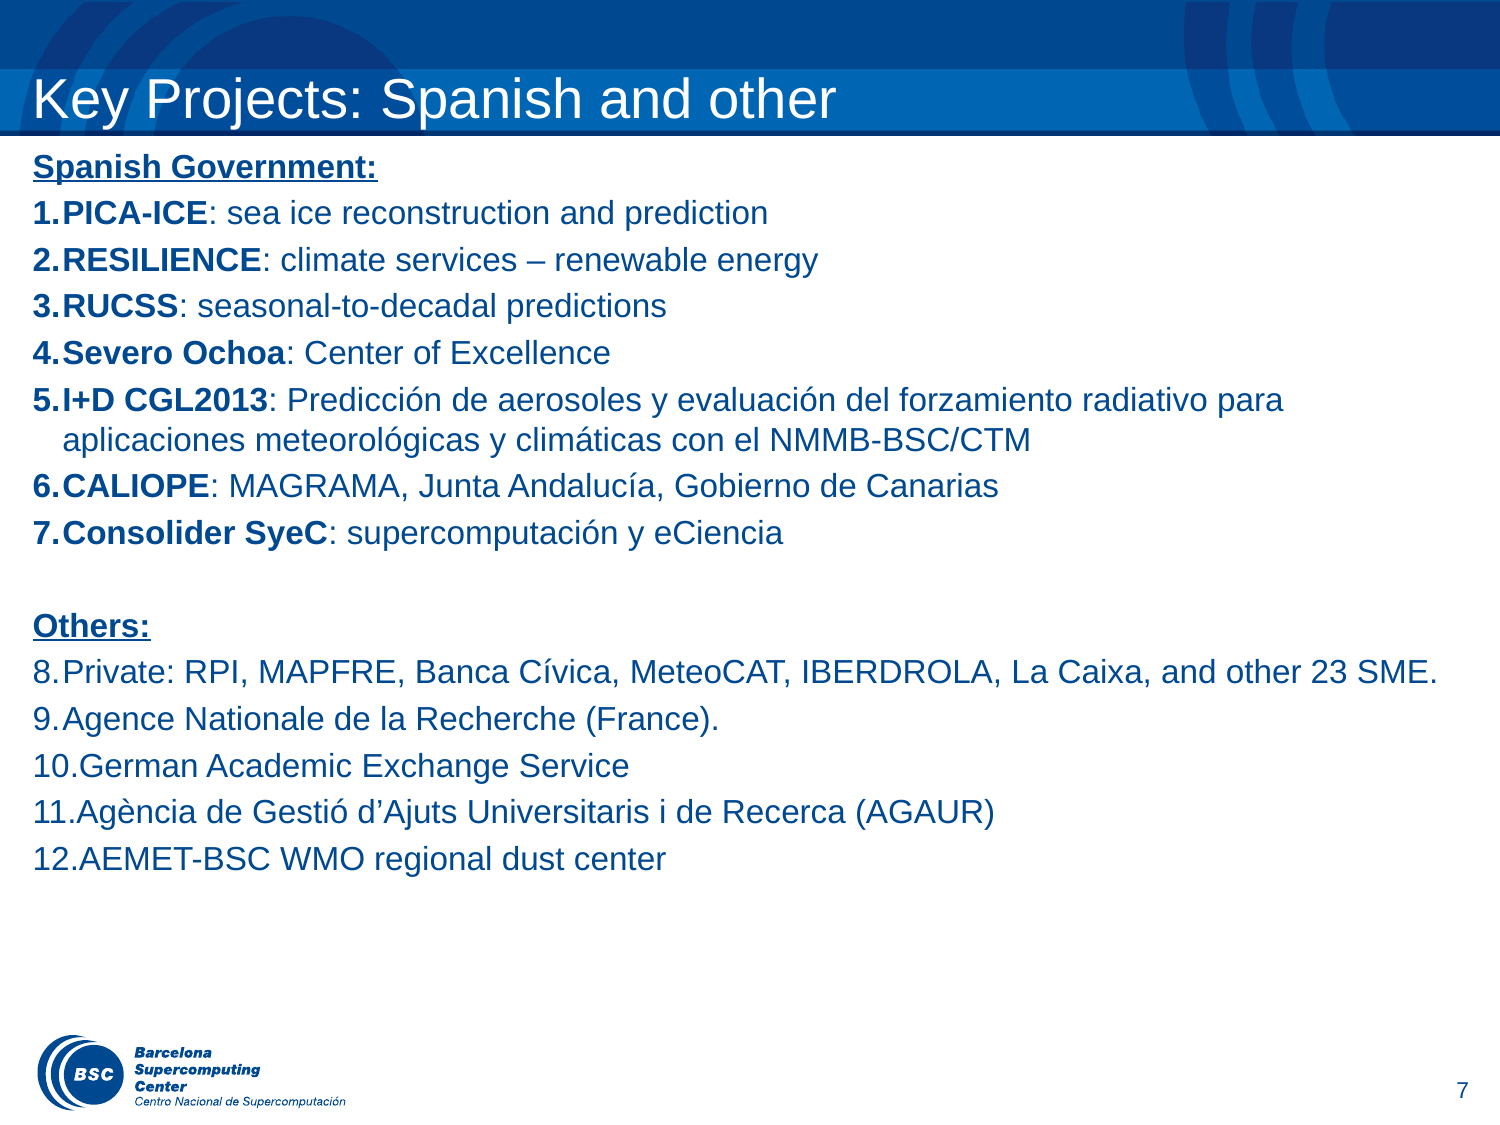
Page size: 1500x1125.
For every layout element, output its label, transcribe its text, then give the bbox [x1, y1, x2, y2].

slide_number 7 [1411, 1042, 1484, 1111]
list Spanish Government: PICA-ICE: sea ice reconstruction and prediction RESILIENCE: climate services – renewable energy RUCSS: seasonal-to-decadal predictions Severo Ochoa: Center of Excellence I+D CGL2013: Predicción de aerosoles y evaluación del forzamiento radiativo para aplicaciones meteorológicas y climáticas con el NMMB-BSC/CTM CALIOPE: MAGRAMA, Junta Andalucía, Gobierno de Canarias Consolider SyeC: supercomputación y eCiencia Others: Private: RPI, MAPFRE, Banca Cívica, MeteoCAT, IBERDROLA, La Caixa, and other 23 SME. Agence Nationale de la Recherche (France). German Academic Exchange Service Agència de Gestió d’Ajuts Universitaris i de Recerca (AGAUR) AEMET-BSC WMO regional dust center [17, 137, 1483, 1043]
picture [0, 0, 1500, 136]
title Key Projects: Spanish and other [17, 7, 1483, 137]
